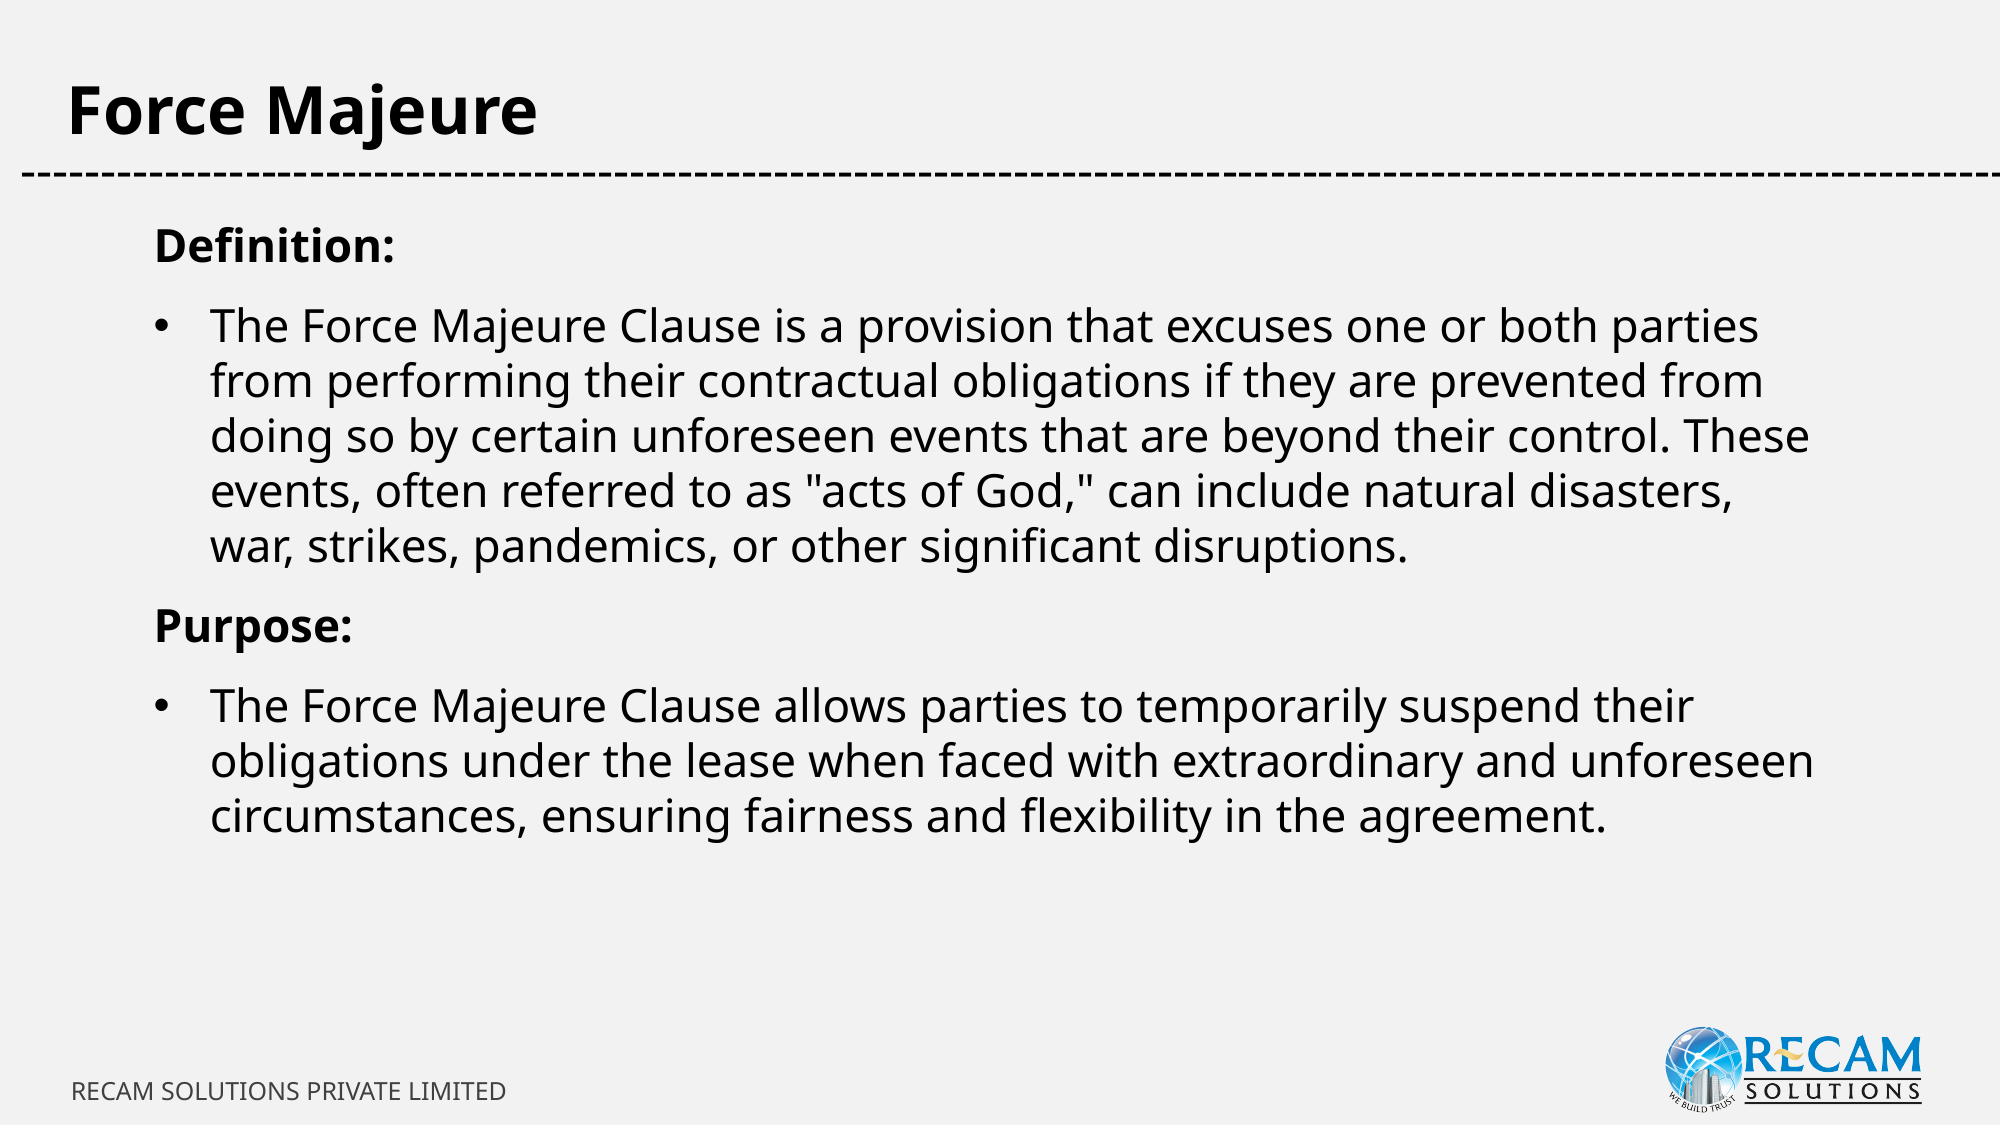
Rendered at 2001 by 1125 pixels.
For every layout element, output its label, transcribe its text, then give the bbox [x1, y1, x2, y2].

picture [1652, 1014, 1935, 1125]
text_box ----------------------------------------------------------------------------------------------------------------------------- [6, 131, 2000, 207]
footer RECAM SOLUTIONS PRIVATE LIMITED [70, 1073, 971, 1107]
text_box Force Majeure [51, 60, 1979, 131]
text_box Definition: The Force Majeure Clause is a provision that excuses one or both parties from performing their contractual obligations if they are prevented from doing so by certain unforeseen events that are beyond their control. These events, often referred to as "acts of God," can include natural disasters, war, strikes, pandemics, or other significant disruptions. Purpose: The Force Majeure Clause allows parties to temporarily suspend their obligations under the lease when faced with extraordinary and unforeseen circumstances, ensuring fairness and flexibility in the agreement. [138, 209, 1842, 850]
